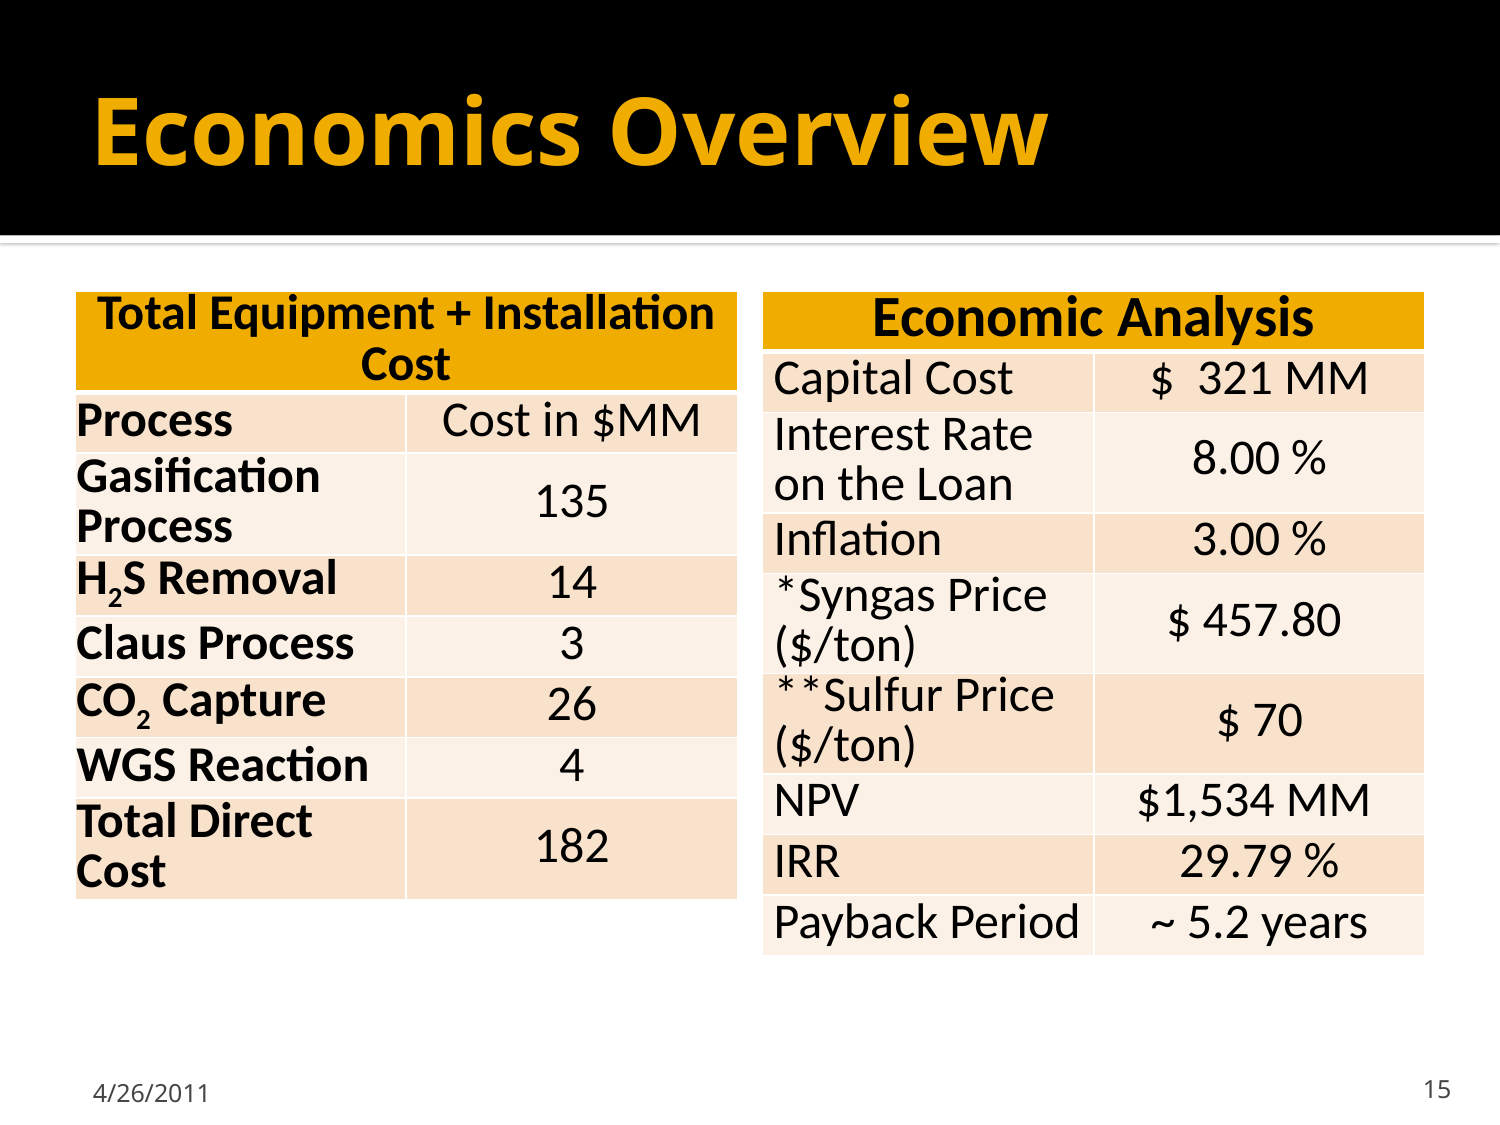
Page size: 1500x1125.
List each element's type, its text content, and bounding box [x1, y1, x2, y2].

table_cell $ 457.80 [1095, 574, 1424, 673]
title Economics Overview [75, 24, 1425, 231]
table_cell 14 [407, 556, 737, 615]
table_cell $1,534 MM [1095, 775, 1424, 834]
table_header Economic Analysis [763, 292, 1424, 349]
table_cell WGS Reaction [76, 738, 405, 797]
table_cell Claus Process [76, 617, 405, 676]
table_cell Inflation [763, 514, 1093, 573]
table_cell 26 [407, 678, 737, 737]
table_cell 8.00 % [1095, 413, 1424, 512]
table_cell CO2 Capture [76, 678, 405, 737]
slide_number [75, 1062, 425, 1108]
table_cell 4 [407, 738, 737, 797]
table_cell Capital Cost [763, 354, 1093, 412]
table_cell Total Direct Cost [76, 799, 405, 899]
table_header Total Equipment + Installation Cost [76, 292, 737, 390]
table_cell **Sulfur Price ($/ton) [763, 674, 1093, 773]
table_cell Cost in $MM [407, 395, 737, 452]
table_cell $ 321 MM [1095, 354, 1424, 412]
table_cell H2S Removal [76, 556, 405, 615]
table_cell *Syngas Price ($/ton) [763, 574, 1093, 673]
table_cell Interest Rate on the Loan [763, 413, 1093, 512]
table_cell 29.79 % [1095, 835, 1424, 894]
table_cell Process [76, 395, 405, 452]
table_cell $ 70 [1095, 674, 1424, 773]
table_cell ~ 5.2 years [1095, 896, 1424, 955]
table_cell 3.00 % [1095, 514, 1424, 573]
table_cell 135 [407, 454, 737, 554]
slide_number 15 [1345, 1062, 1467, 1108]
table_cell Gasification Process [76, 454, 405, 554]
table_cell Payback Period [763, 896, 1093, 955]
table_cell 182 [407, 799, 737, 899]
table_cell IRR [763, 835, 1093, 894]
table_cell NPV [763, 775, 1093, 834]
table_cell 3 [407, 617, 737, 676]
